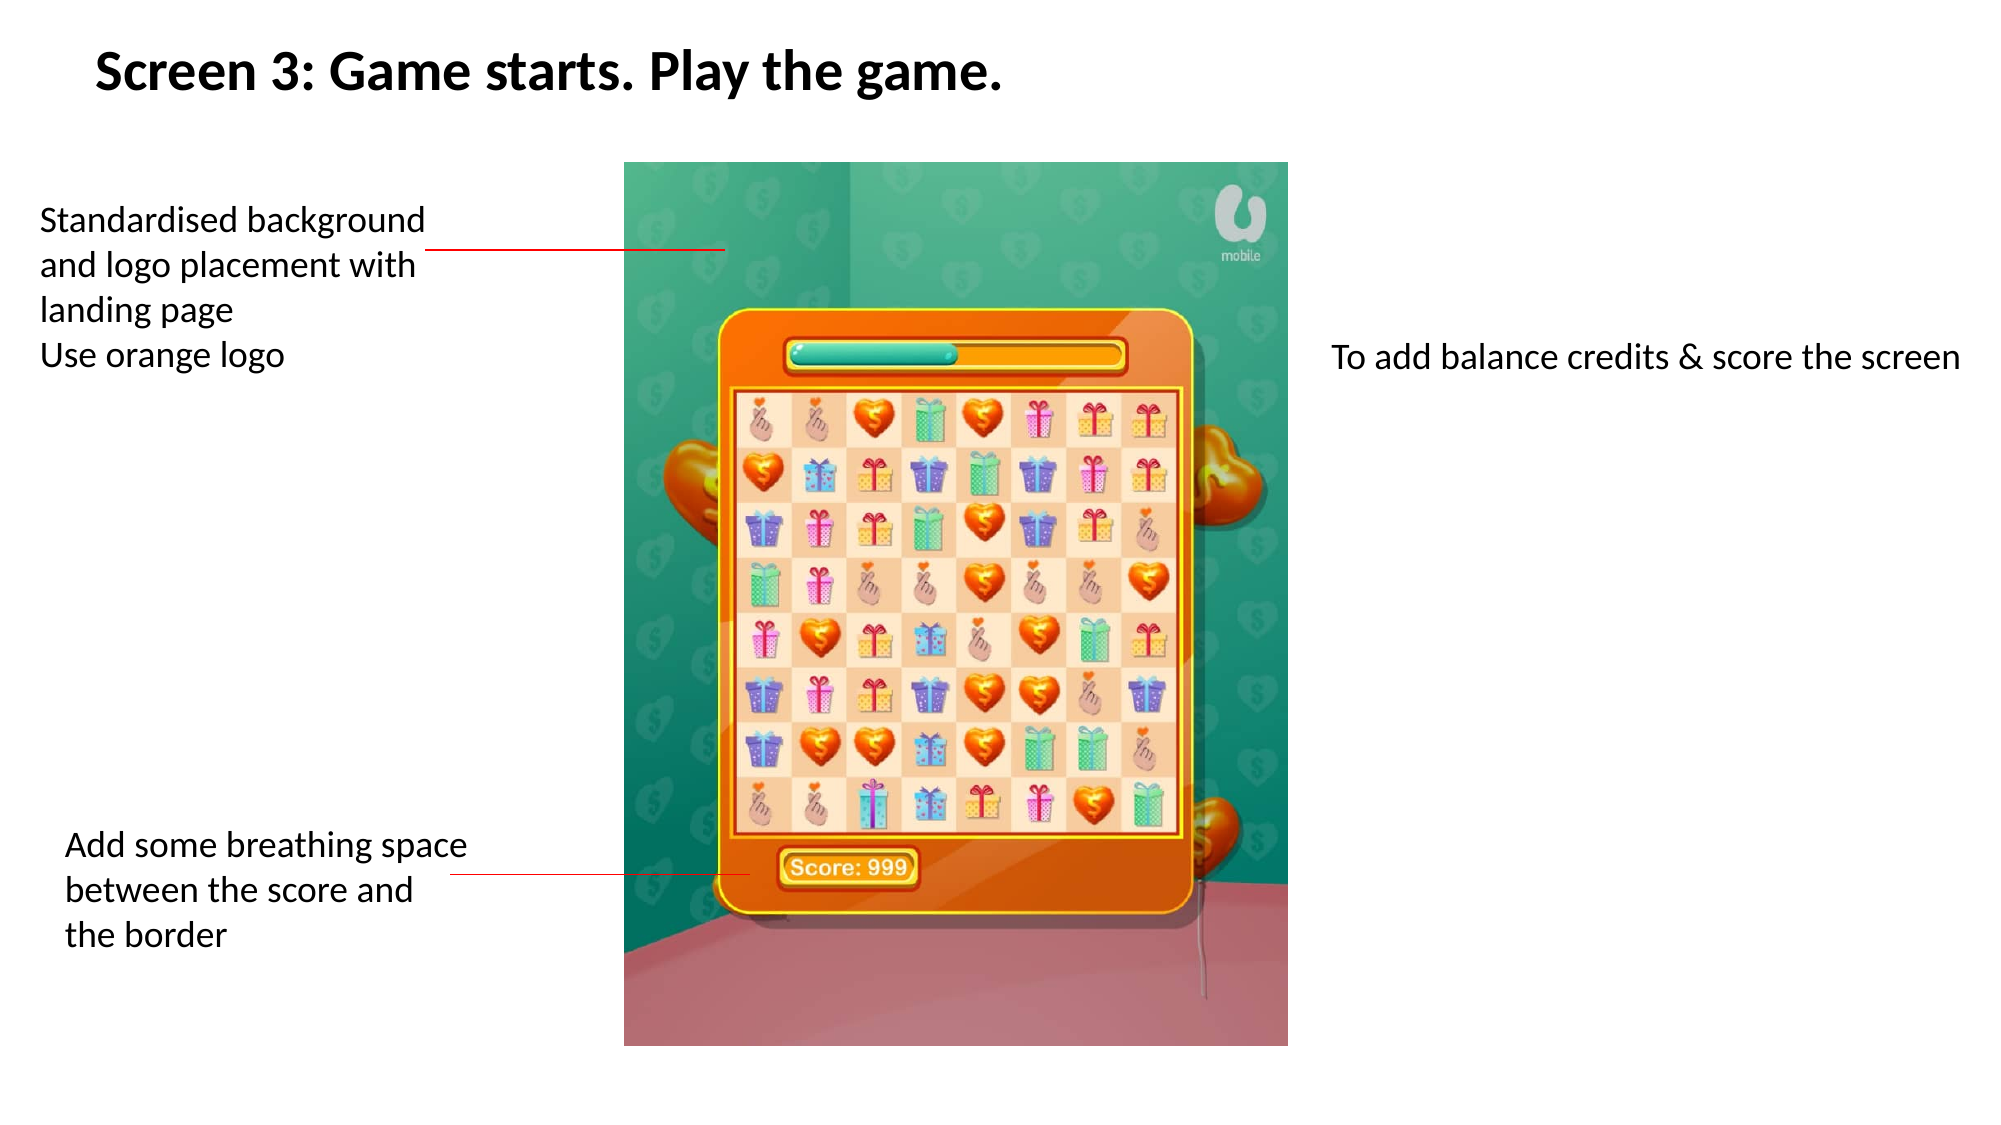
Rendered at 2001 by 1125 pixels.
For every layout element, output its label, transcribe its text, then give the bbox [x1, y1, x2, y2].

text_box Screen 3: Game starts. Play the game. [81, 24, 1020, 110]
text_box To add balance credits & score the screen [1316, 324, 1977, 385]
text_box Add some breathing space between the score and the border [50, 812, 485, 963]
picture [624, 162, 1288, 1046]
text_box Standardised background and logo placement with landing page Use orange logo [24, 187, 460, 383]
